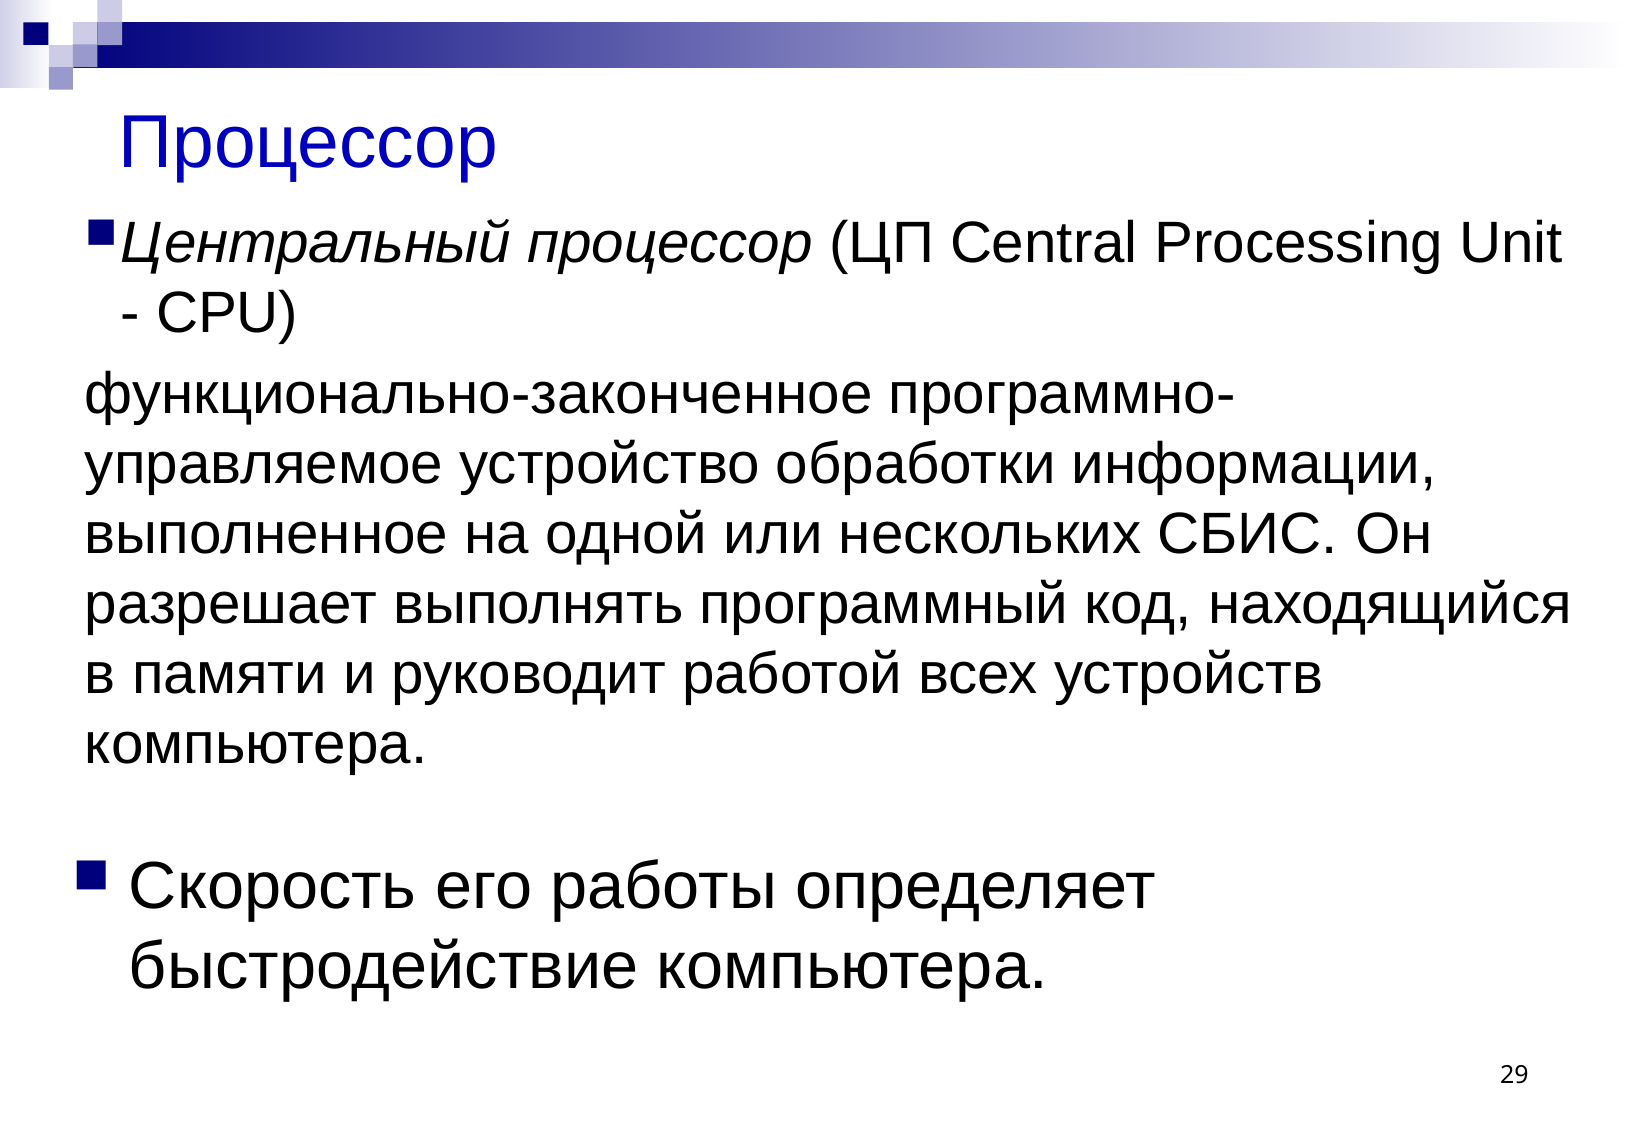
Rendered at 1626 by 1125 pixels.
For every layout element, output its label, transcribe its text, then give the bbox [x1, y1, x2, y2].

text_box Центральный процессор (ЦП Central Processing Unit - CPU) функционально-законченное программно-управляемое устройство обработки информации, выполненное на одной или нескольких СБИС. Он разрешает выполнять программный код, находящийся в памяти и руководит работой всех устройств компьютера. [70, 196, 1594, 783]
slide_number 29 [1164, 1035, 1544, 1100]
list Скорость его работы определяет быстродействие компьютера. [57, 834, 1555, 1035]
title Процессор [103, 101, 1567, 173]
